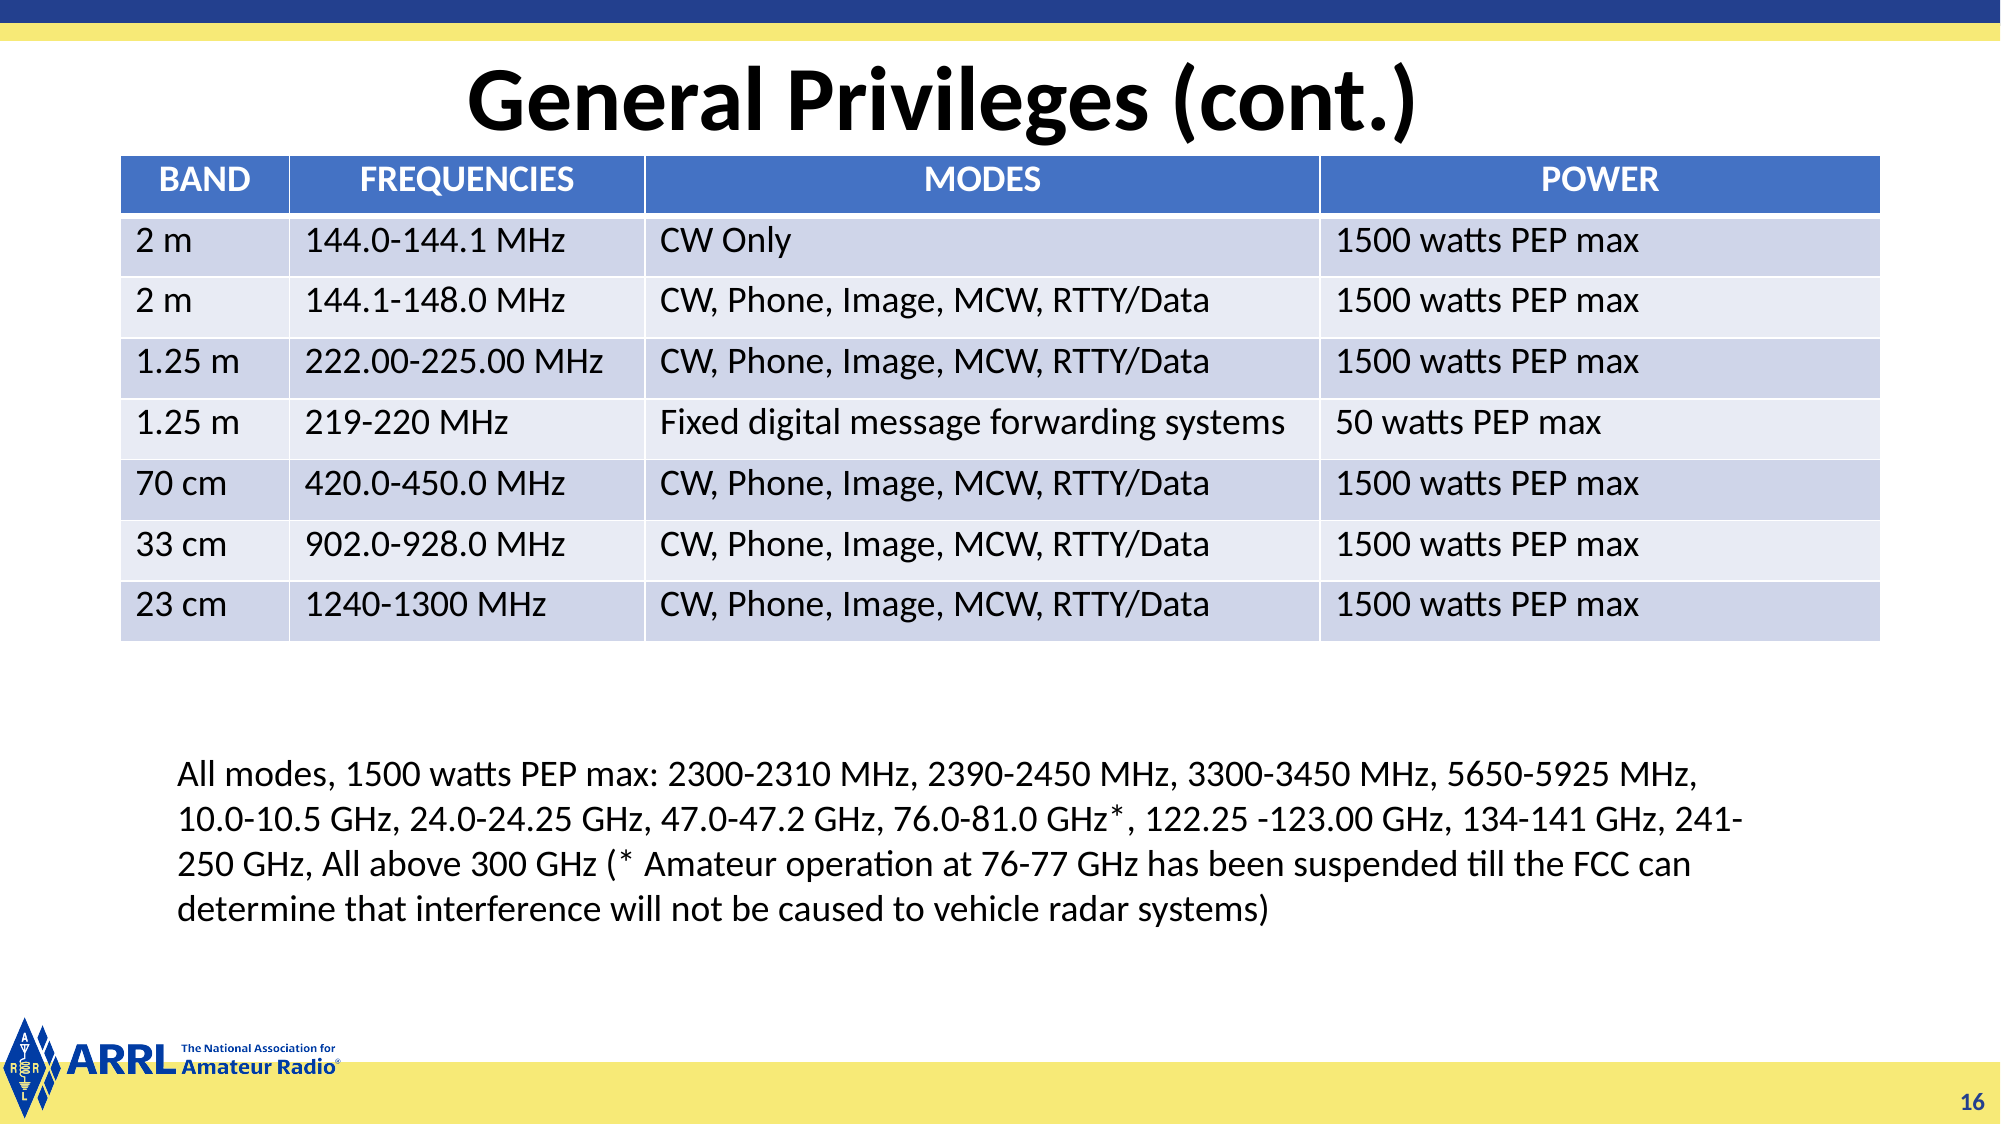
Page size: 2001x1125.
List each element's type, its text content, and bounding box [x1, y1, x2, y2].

table_cell 902.0-928.0 MHz [290, 521, 644, 580]
text_box All modes, 1500 watts PEP max: 2300-2310 MHz, 2390-2450 MHz, 3300-3450 MHz, 5650-5925 MHz, 10.0-10.5 GHz, 24.0-24.25 GHz, 47.0-47.2 GHz, 76.0-81.0 GHz*, 122.25 -123.00 GHz, 134-141 GHz, 241-250 GHz, All above 300 GHz (* Amateur operation at 76-77 GHz has been suspended till the FCC can determine that interference will not be caused to vehicle radar systems) [162, 741, 1766, 936]
table_cell 1500 watts PEP max [1321, 460, 1880, 520]
table_cell 144.1-148.0 MHz [290, 278, 644, 337]
table_cell CW, Phone, Image, MCW, RTTY/Data [646, 339, 1319, 398]
table_cell 1.25 m [121, 400, 289, 459]
table_cell Fixed digital message forwarding systems [646, 400, 1319, 459]
table_cell 50 watts PEP max [1321, 400, 1880, 459]
table_cell 1.25 m [121, 339, 289, 398]
table_cell 1500 watts PEP max [1321, 339, 1880, 398]
table_cell CW, Phone, Image, MCW, RTTY/Data [646, 521, 1319, 580]
table_header POWER [1321, 156, 1880, 213]
table_cell CW Only [646, 219, 1319, 276]
table_cell 420.0-450.0 MHz [290, 460, 644, 520]
table_cell 1500 watts PEP max [1321, 278, 1880, 337]
table_header MODES [646, 156, 1319, 213]
title General Privileges (cont.) [44, 44, 1845, 267]
table_cell CW, Phone, Image, MCW, RTTY/Data [646, 582, 1319, 641]
table_cell 2 m [121, 219, 289, 276]
table_cell 23 cm [121, 582, 289, 641]
table_cell 2 m [121, 278, 289, 337]
table_cell 1240-1300 MHz [290, 582, 644, 641]
table_cell 144.0-144.1 MHz [290, 219, 644, 276]
table_header FREQUENCIES [290, 156, 644, 213]
table_cell 222.00-225.00 MHz [290, 339, 644, 398]
table_cell 1500 watts PEP max [1321, 582, 1880, 641]
table_cell 1500 watts PEP max [1321, 219, 1880, 276]
table_cell 219-220 MHz [290, 400, 644, 459]
table_header BAND [121, 156, 289, 213]
table_cell 70 cm [121, 460, 289, 520]
picture [1, 1015, 342, 1121]
table_cell 33 cm [121, 521, 289, 580]
table_cell CW, Phone, Image, MCW, RTTY/Data [646, 460, 1319, 520]
table_cell 1500 watts PEP max [1321, 521, 1880, 580]
table_cell CW, Phone, Image, MCW, RTTY/Data [646, 278, 1319, 337]
